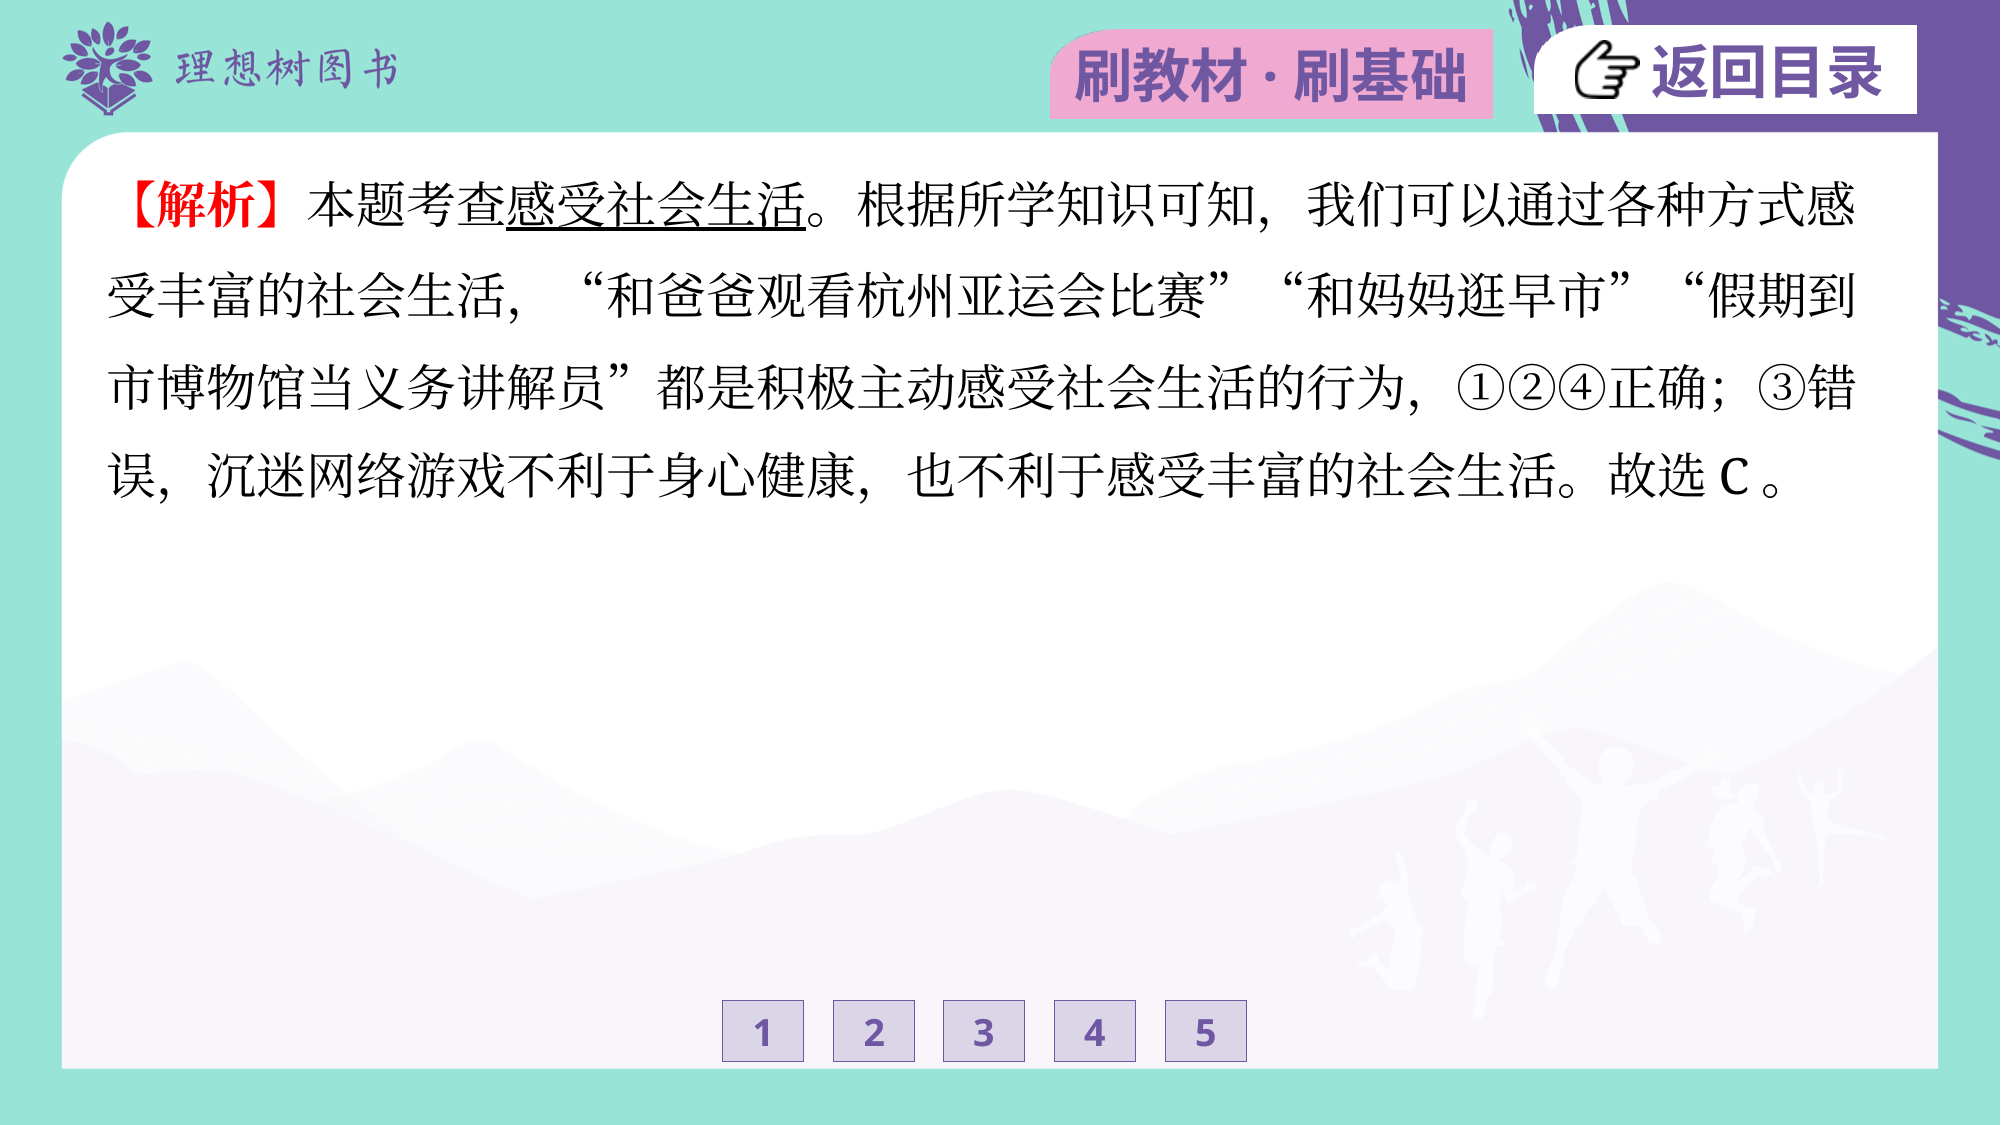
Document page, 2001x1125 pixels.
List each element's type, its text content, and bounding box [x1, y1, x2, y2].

text_box 【解析】本题考查感受社会生活。根据所学知识可知，我们可以通过各种方式感 受丰富的社会生活，“和爸爸观看杭州亚运会比赛”“和妈妈逛早市”“假期到 市博物馆当义务讲解员”都是积极主动感受社会生活的行为，①②④正确；③错 误，沉迷网络游戏不利于身心健康，也不利于感受丰富的社会生活。故选C。 [106, 141, 1895, 495]
picture [0, 0, 2000, 1125]
